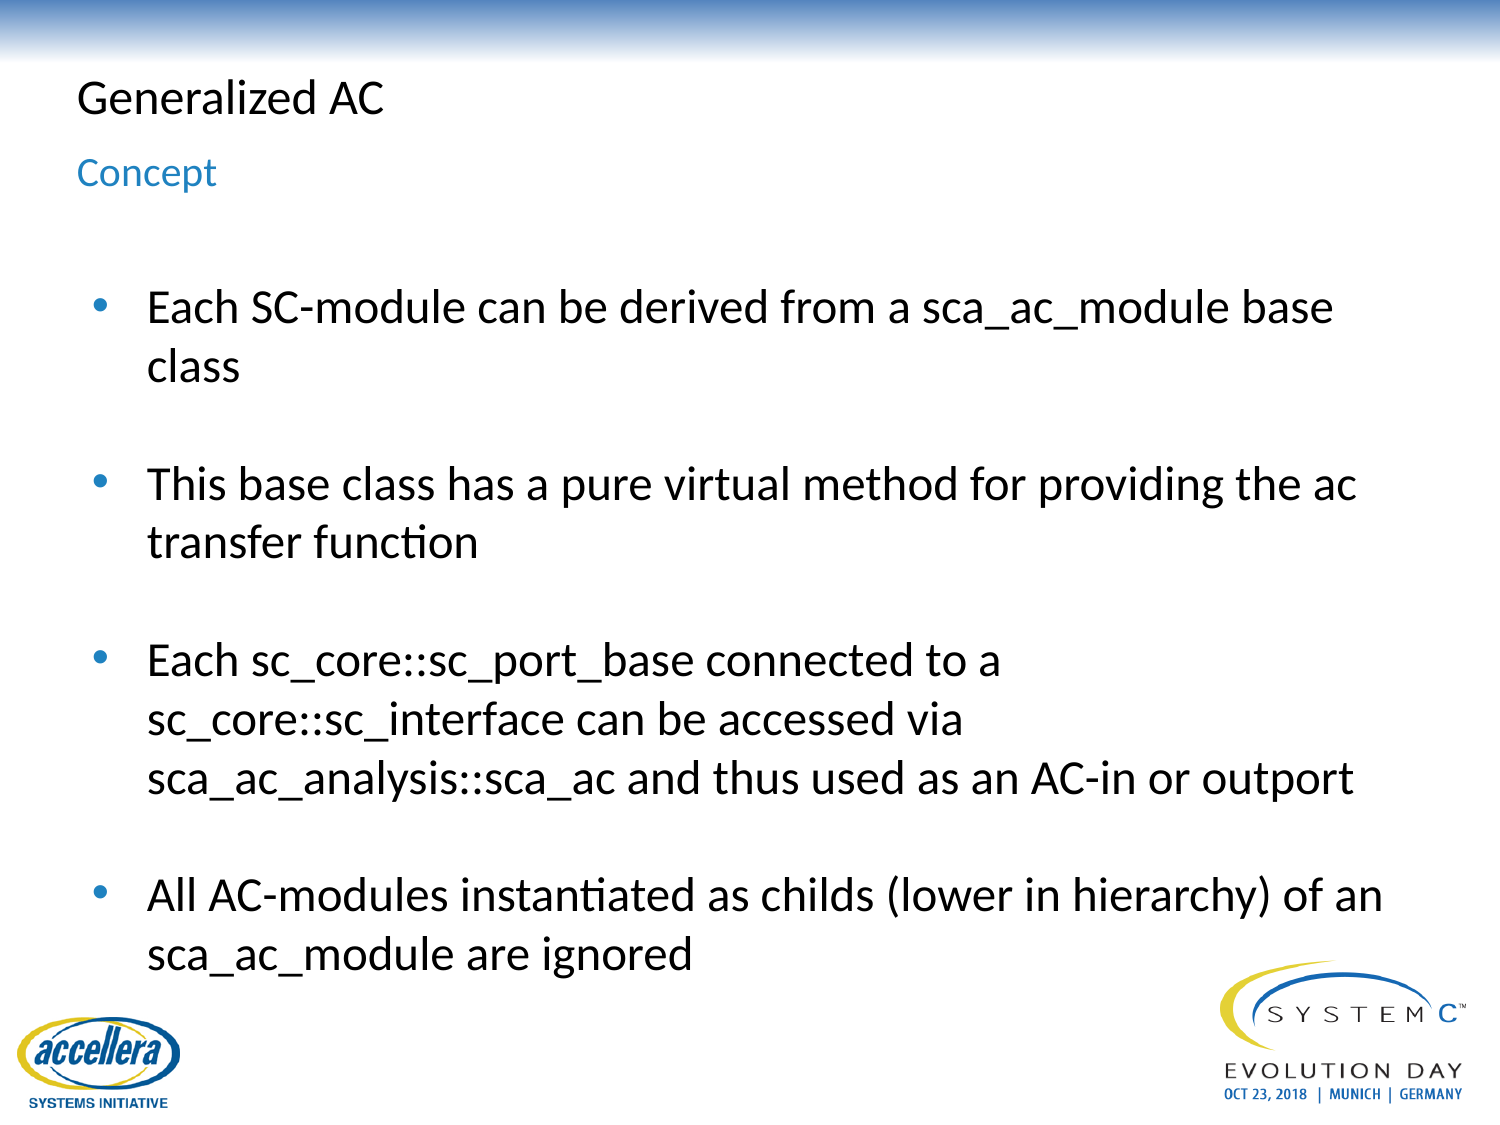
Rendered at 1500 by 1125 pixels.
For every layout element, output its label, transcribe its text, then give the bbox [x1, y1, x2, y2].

title Generalized AC [76, 59, 1424, 131]
picture [1211, 957, 1474, 1111]
list Concept [76, 134, 1424, 206]
picture [17, 1017, 180, 1108]
list Each SC-module can be derived from a sca_ac_module base class This base class has a pure virtual method for providing the ac transfer function Each sc_core::sc_port_base connected to a sc_core::sc_interface can be accessed via sca_ac_analysis::sca_ac and thus used as an AC-in or outport All AC-modules instantiated as childs (lower in hierarchy) of an sca_ac_module are ignored [76, 267, 1424, 994]
